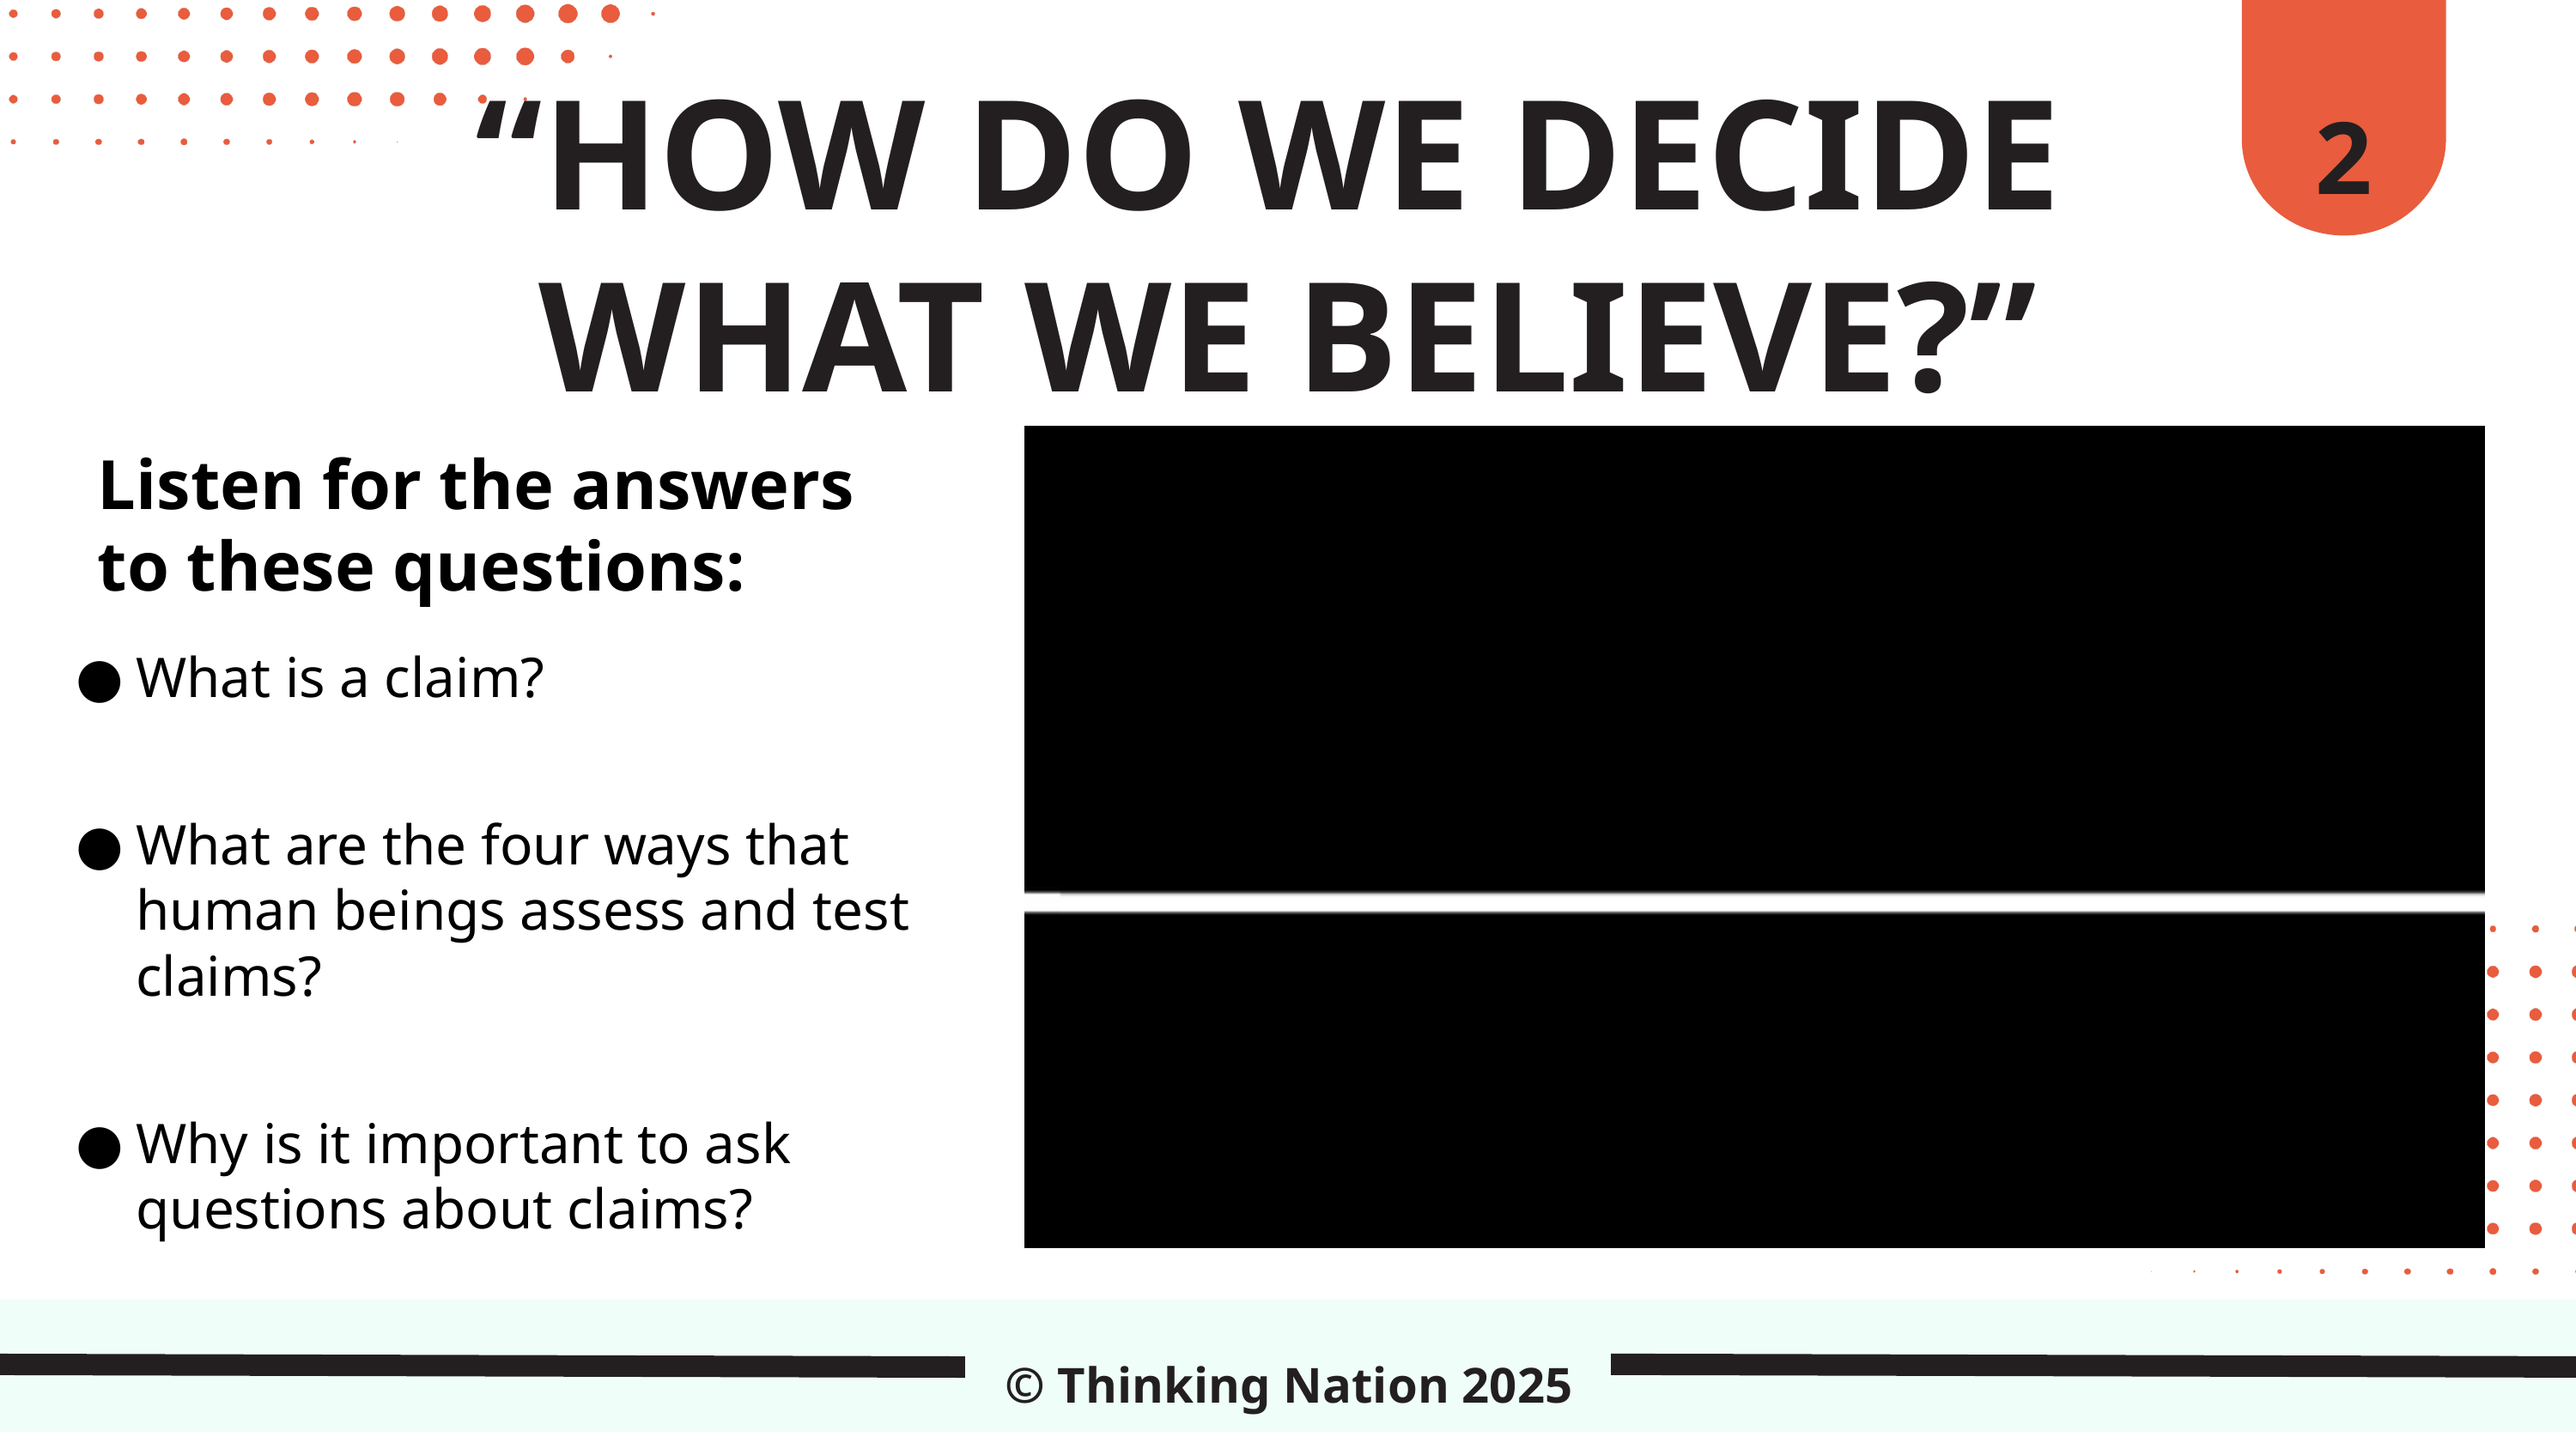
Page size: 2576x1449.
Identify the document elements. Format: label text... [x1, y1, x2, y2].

text_box “HOW DO WE DECIDE WHAT WE BELIEVE?” [446, 58, 2130, 423]
text_box [1938, 925, 2576, 1275]
picture [1024, 426, 2486, 1248]
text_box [2233, 0, 2455, 236]
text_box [0, 1299, 2576, 1433]
text_box [0, 0, 660, 145]
text_box Listen for the answers to these questions: [84, 428, 948, 558]
text_box What is a claim? What are the four ways that human beings assess and test claims? Why is it important to ask questions about claims? [71, 642, 1001, 1240]
